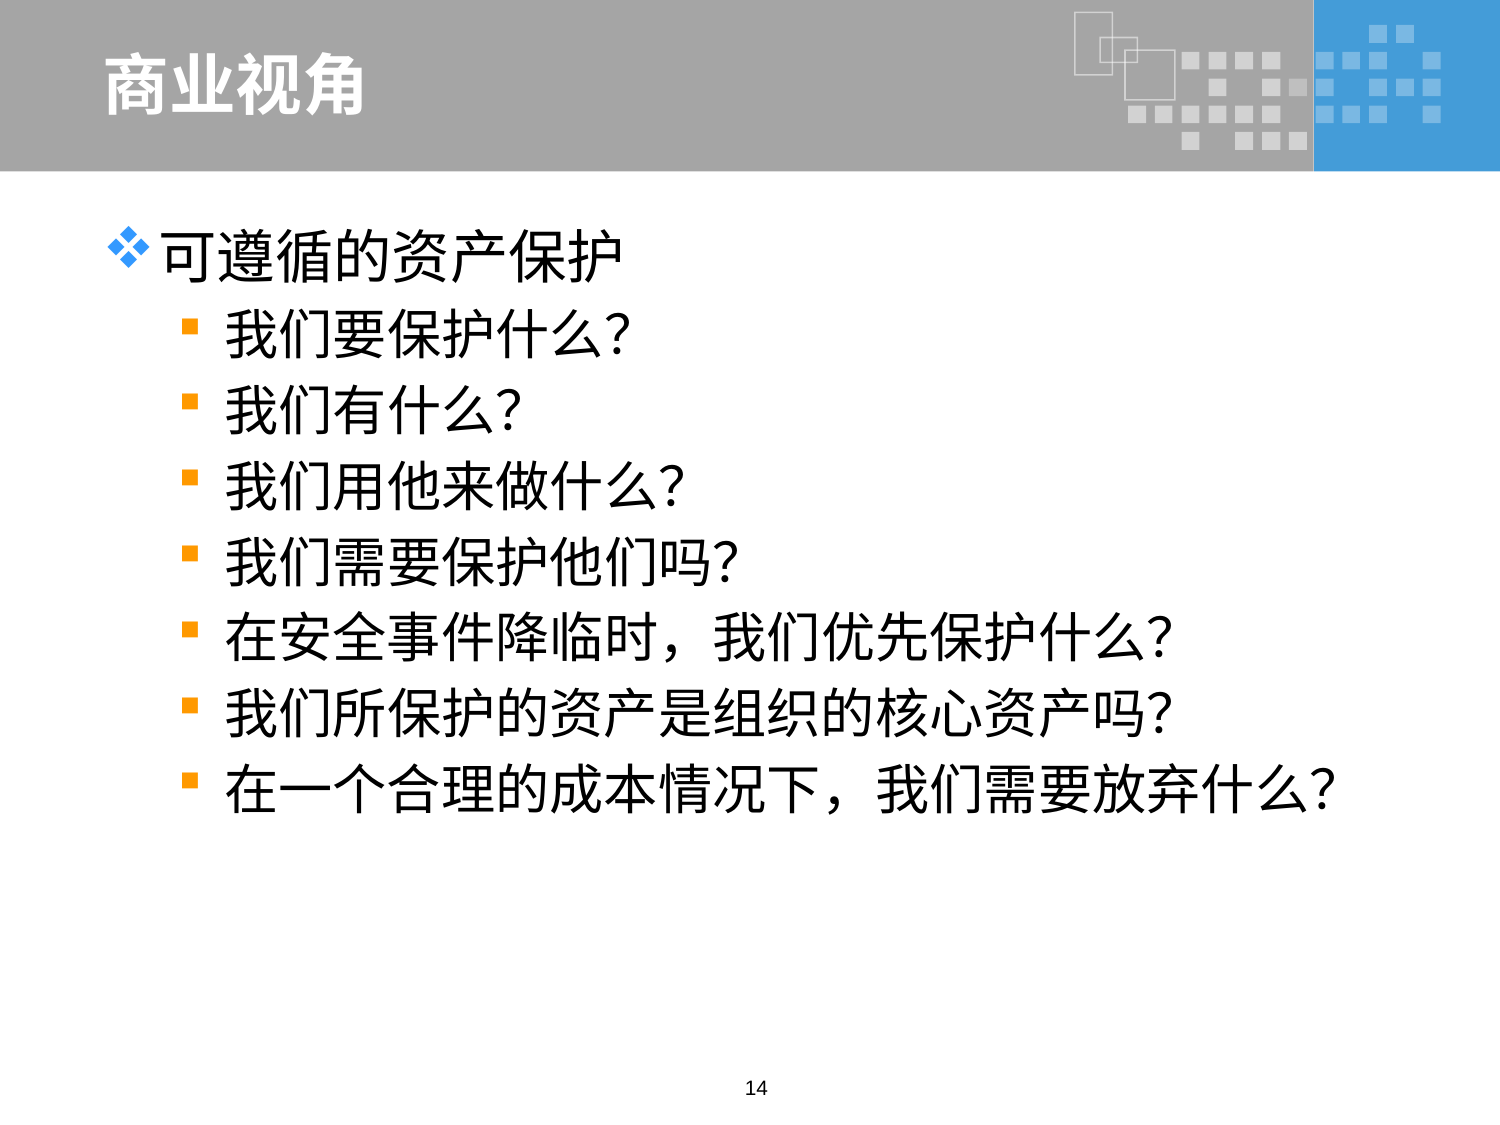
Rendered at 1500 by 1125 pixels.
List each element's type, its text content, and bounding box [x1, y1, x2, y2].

slide_number 14 [687, 1066, 826, 1111]
title 商业视角 [87, 42, 1252, 123]
list 可遵循的资产保护 我们要保护什么？ 我们有什么？ 我们用他来做什么？ 我们需要保护他们吗？ 在安全事件降临时，我们优先保护什么？ 我们所保护的资产是组织的核心资产吗？ 在一个合理的成本情况下，我们需要放弃什么？ [87, 212, 1432, 1050]
